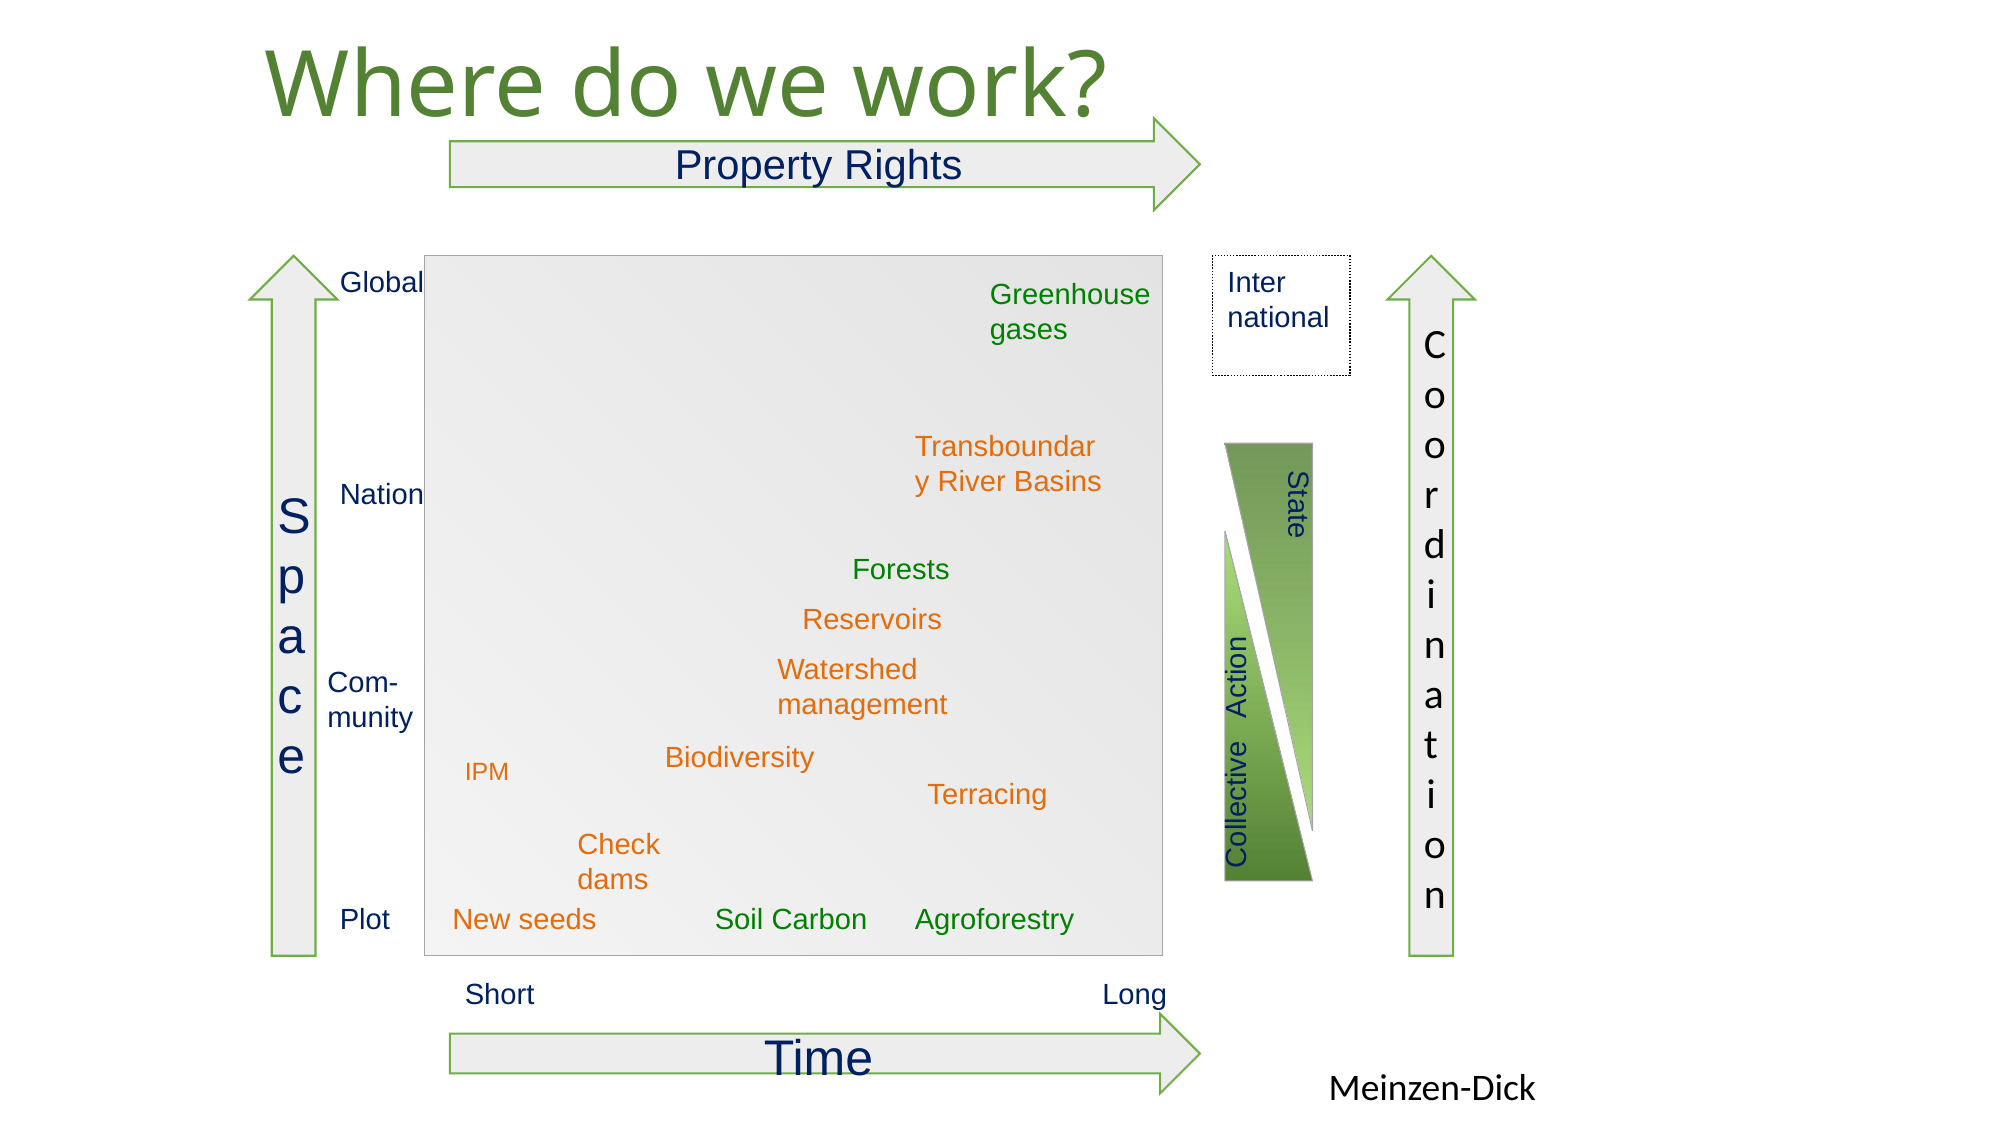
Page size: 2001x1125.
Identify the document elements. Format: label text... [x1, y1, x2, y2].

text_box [249, 118, 1475, 1096]
title Where do we work? [249, 11, 1750, 162]
text_box Meinzen-Dick [1314, 1055, 1551, 1116]
